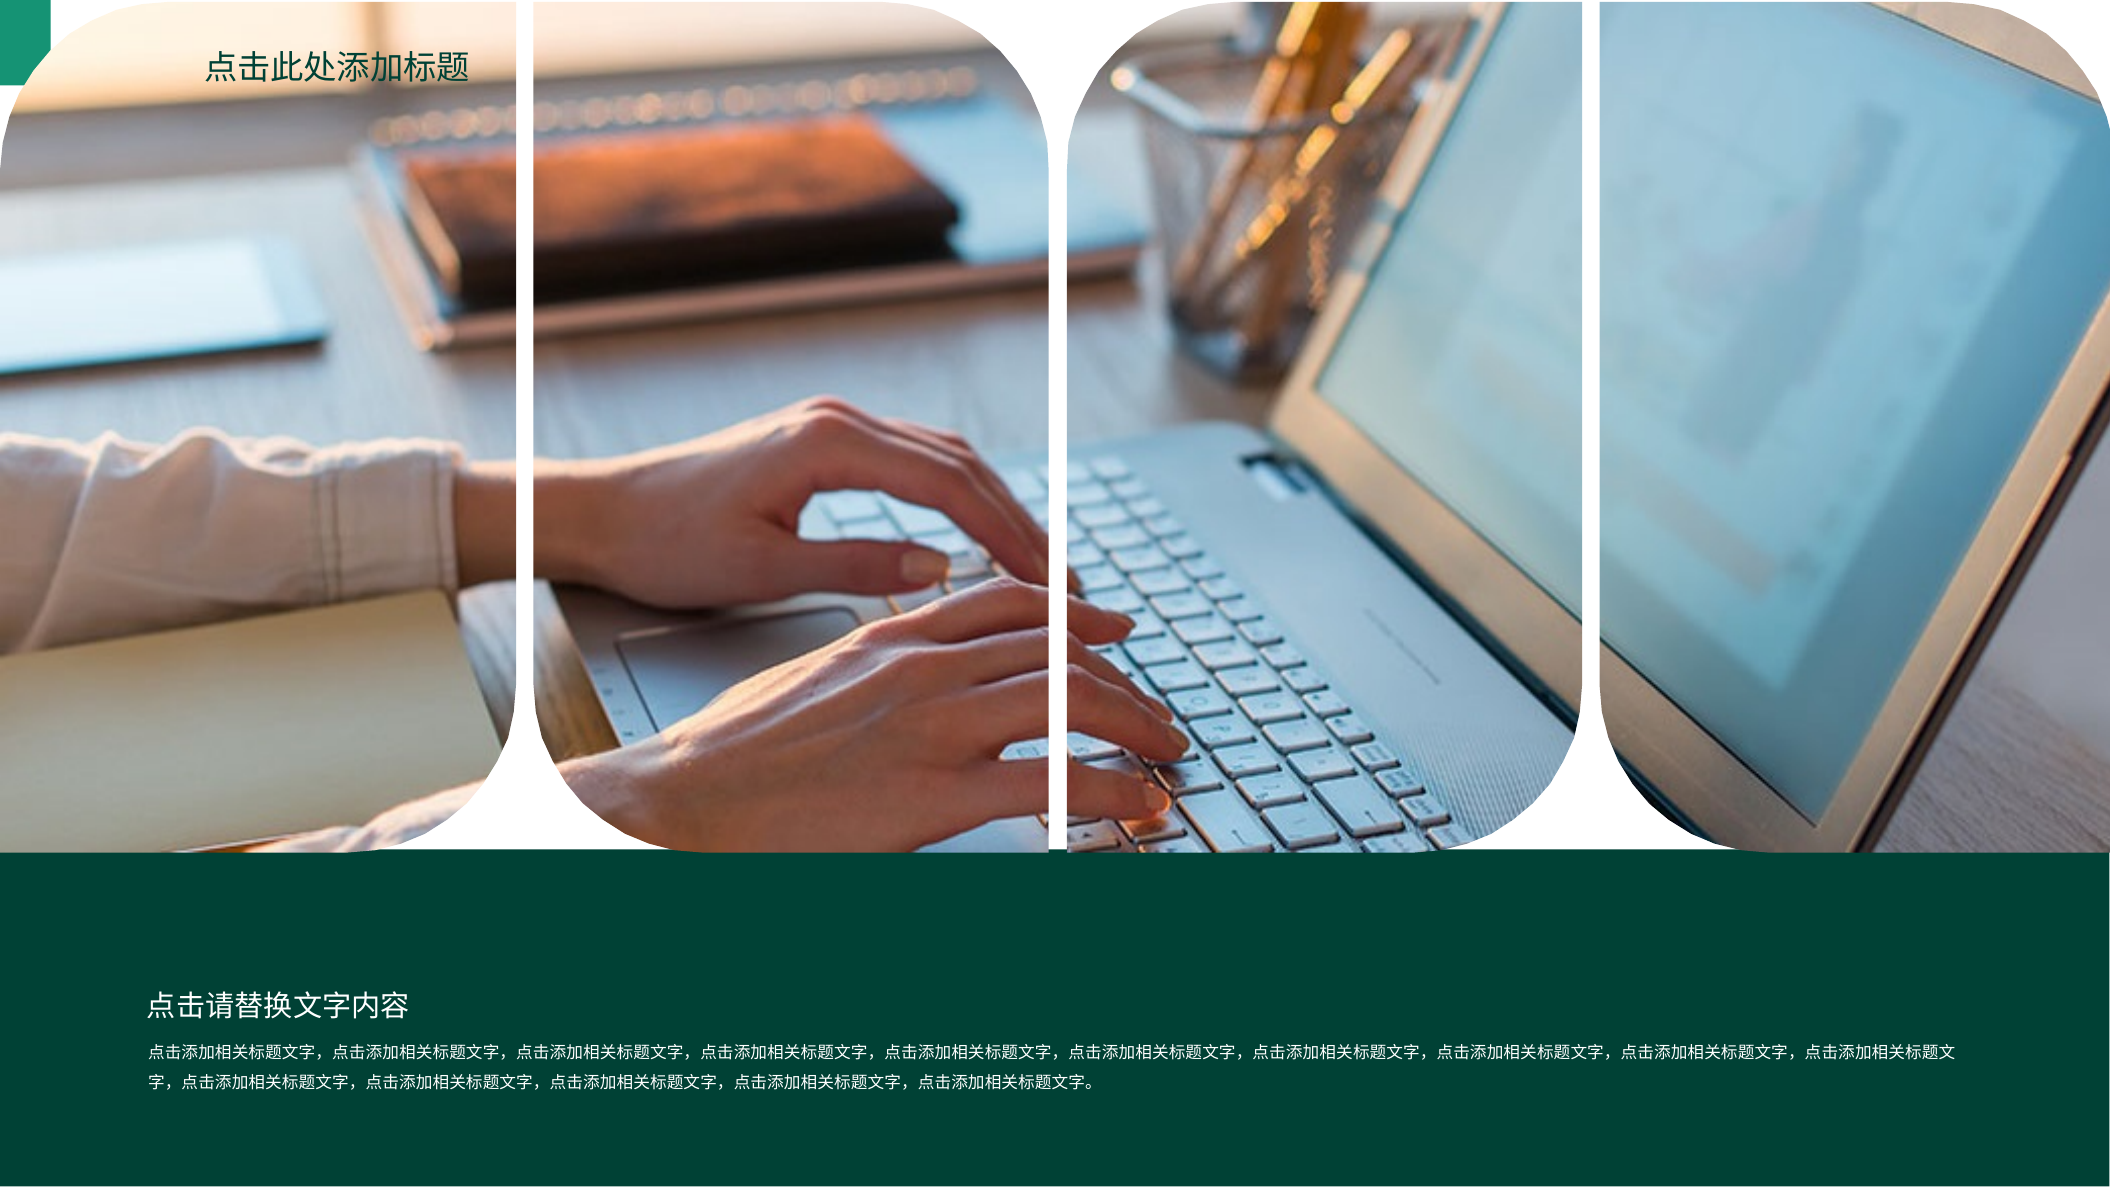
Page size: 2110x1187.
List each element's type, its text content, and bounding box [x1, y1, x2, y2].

text_box 点击添加相关标题文字，点击添加相关标题文字，点击添加相关标题文字，点击添加相关标题文字，点击添加相关标题文字，点击添加相关标题文字，点击添加相关标题文字，点击添加相关标题文字，点击添加相关标题文字，点击添加相关标题文字，点击添加相关标题文字，点击添加相关标题文字，点击添加相关标题文字，点击添加相关标题文字，点击添加相关标题文字。 [133, 1024, 1976, 1100]
text_box [1066, 1, 1583, 853]
text_box [1599, 1, 2110, 853]
text_box [533, 1, 1049, 853]
text_box 点击此处添加标题 [189, 38, 500, 97]
text_box [0, 848, 2110, 1187]
text_box 点击请替换文字内容 [132, 962, 500, 1030]
text_box [0, 1, 517, 853]
